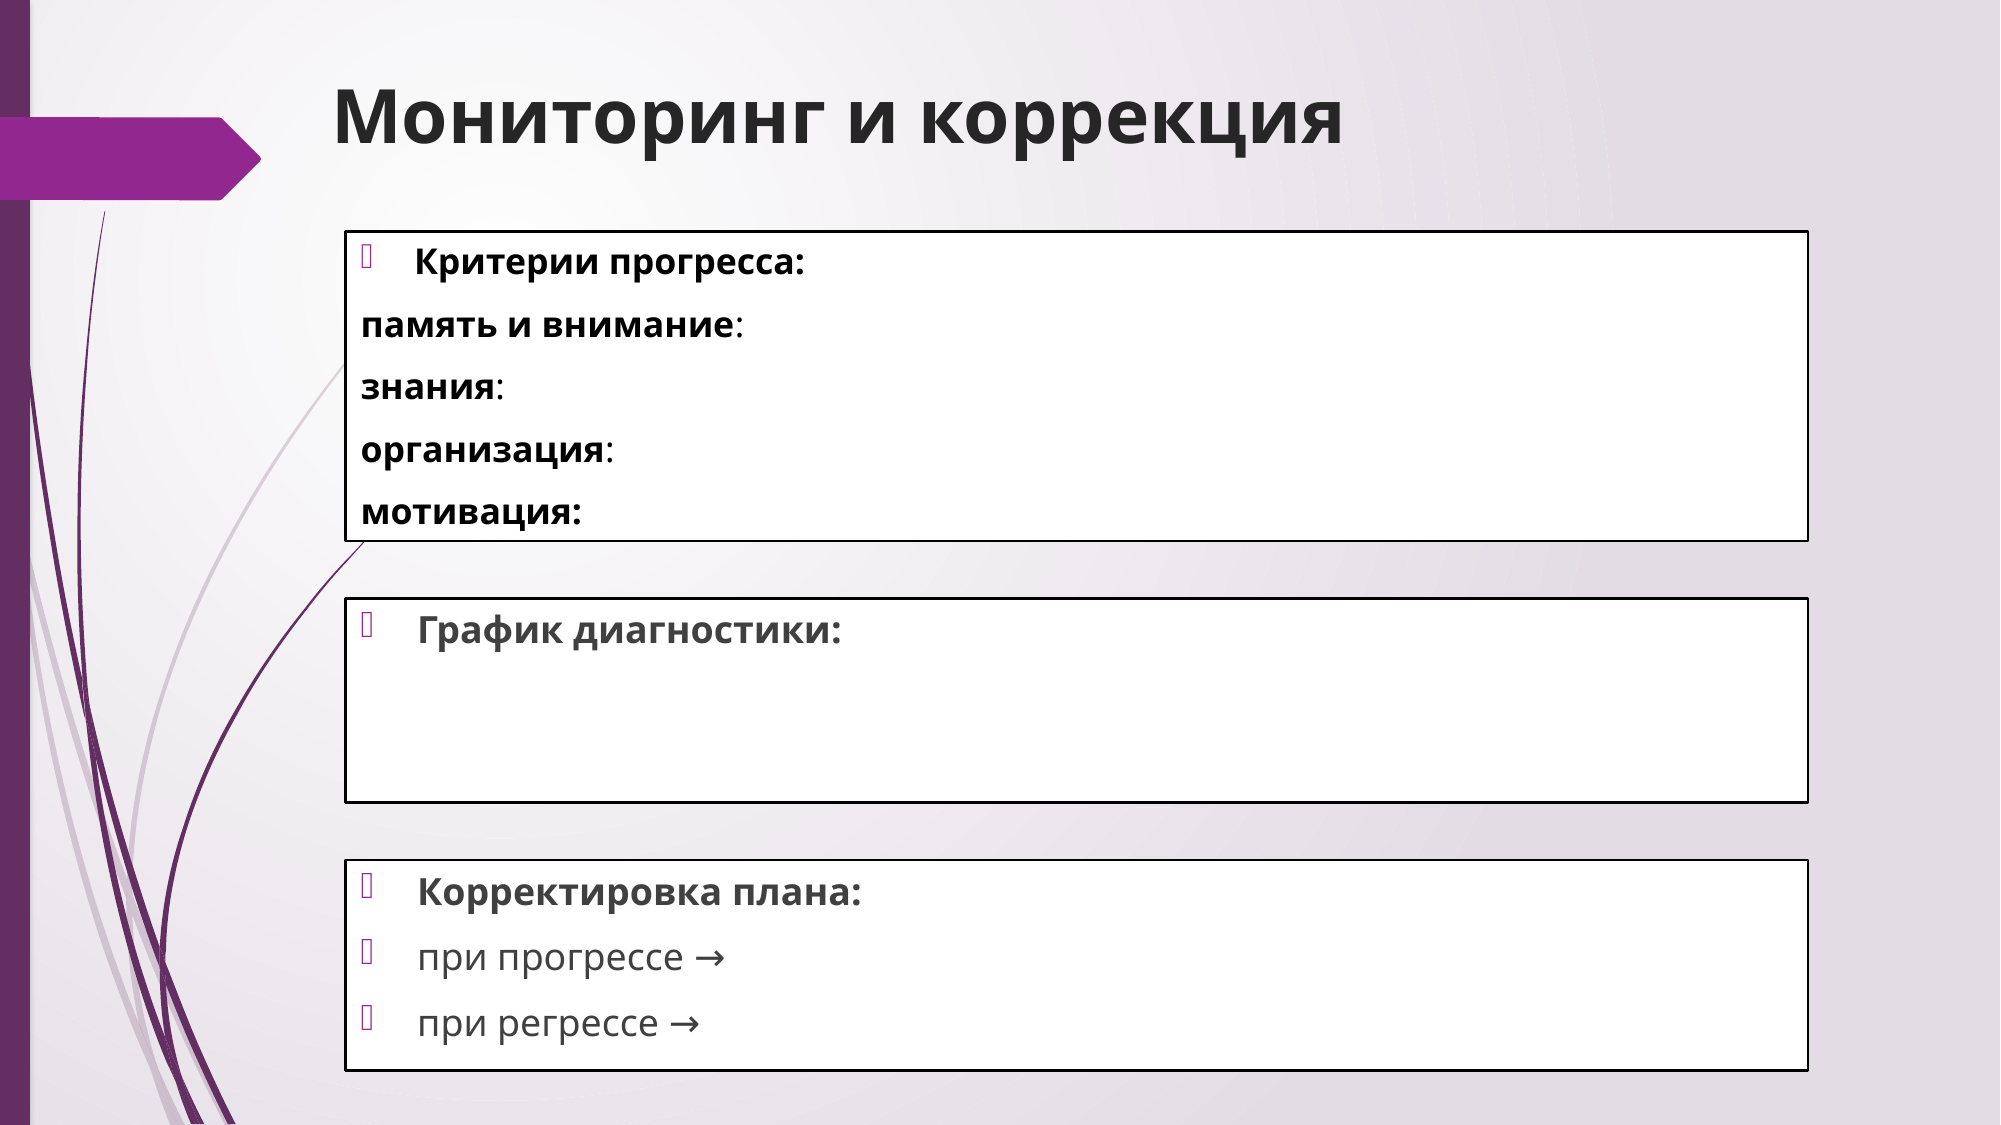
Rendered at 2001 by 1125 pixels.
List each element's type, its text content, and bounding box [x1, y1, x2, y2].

title Мониторинг и коррекция [316, 60, 1884, 272]
text_box Корректировка плана: при прогрессе → при регрессе → [344, 859, 1809, 1072]
text_box График диагностики: [344, 597, 1809, 804]
list Критерии прогресса: память и внимание: знания: организация: мотивация: [344, 230, 1809, 542]
